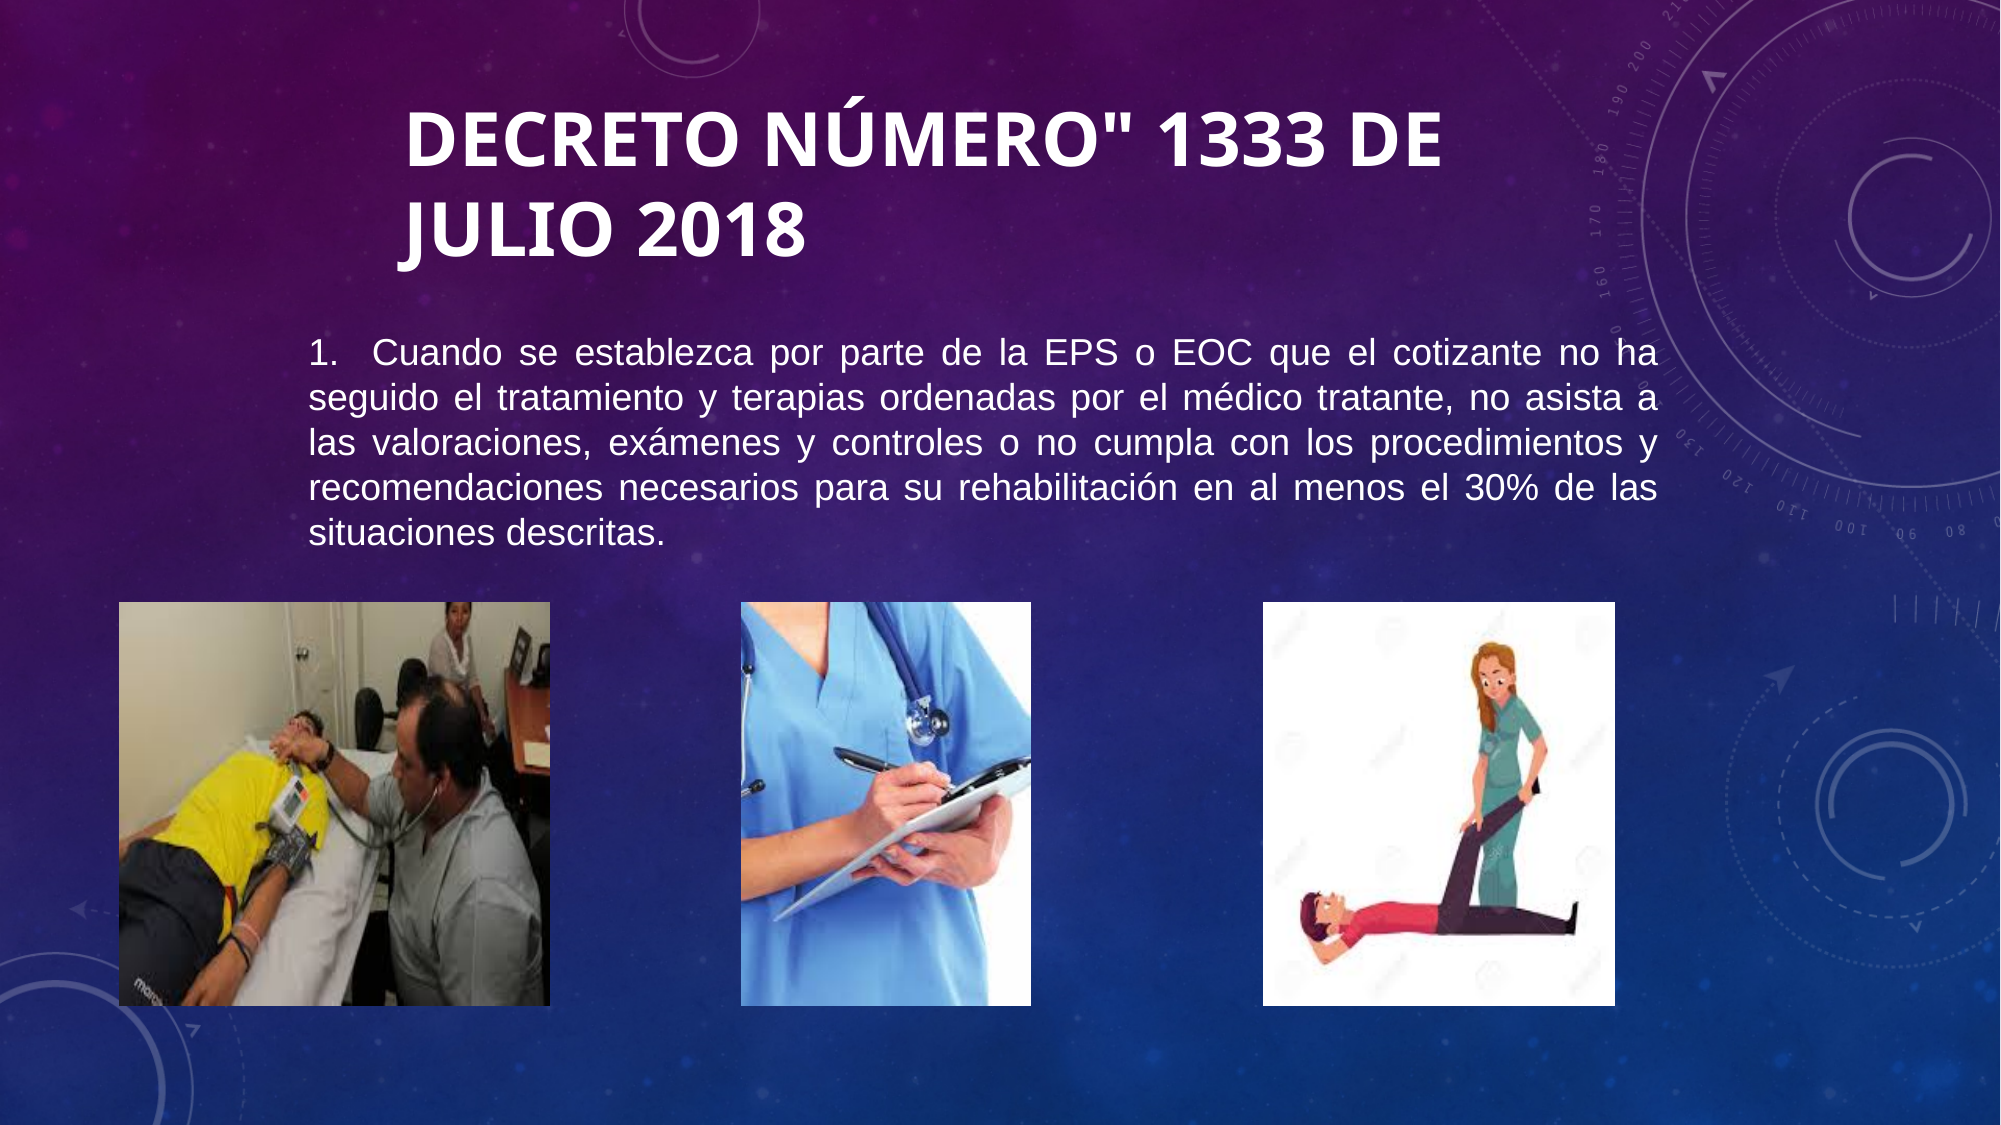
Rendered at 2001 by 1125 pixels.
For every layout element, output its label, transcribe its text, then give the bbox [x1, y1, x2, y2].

text_box 1. Cuando se establezca por parte de la EPS o EOC que el cotizante no ha seguido el tratamiento y terapias ordenadas por el médico tratante, no asista a las valoraciones, exámenes y controles o no cumpla con los procedimientos y recomendaciones necesarios para su rehabilitación en al menos el 30% de las situaciones descritas. [293, 320, 1674, 560]
title DECRETO NÚMERO" 1333 DE julio 2018 [388, 61, 1674, 301]
picture [0, 0, 2001, 1125]
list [741, 601, 1032, 1006]
